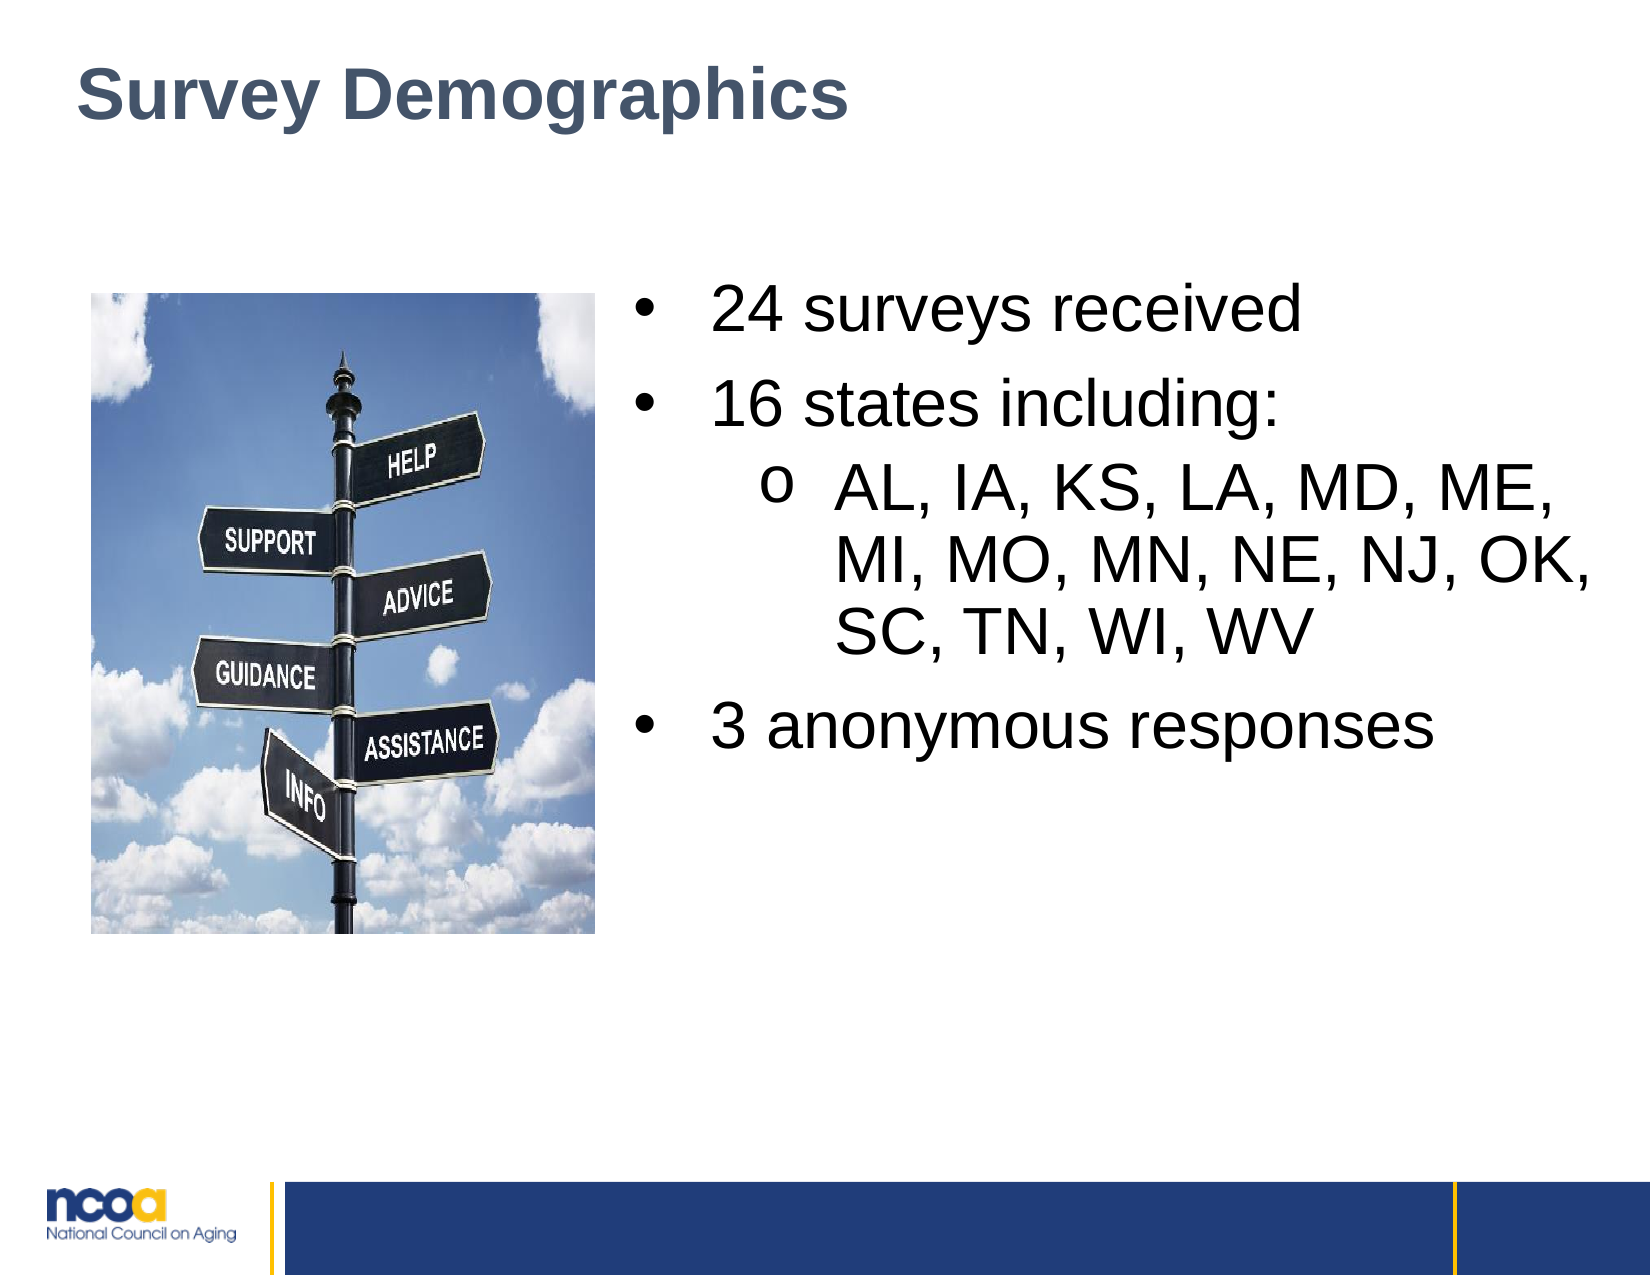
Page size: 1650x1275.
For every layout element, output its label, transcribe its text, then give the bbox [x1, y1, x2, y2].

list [90, 293, 595, 934]
list 24 surveys received 16 states including: AL, IA, KS, LA, MD, ME, MI, MO, MN, NE, NJ, OK, SC, TN, WI, WV 3 anonymous responses [618, 266, 1635, 1070]
picture [47, 1188, 236, 1243]
title Survey Demographics [61, 20, 1568, 171]
